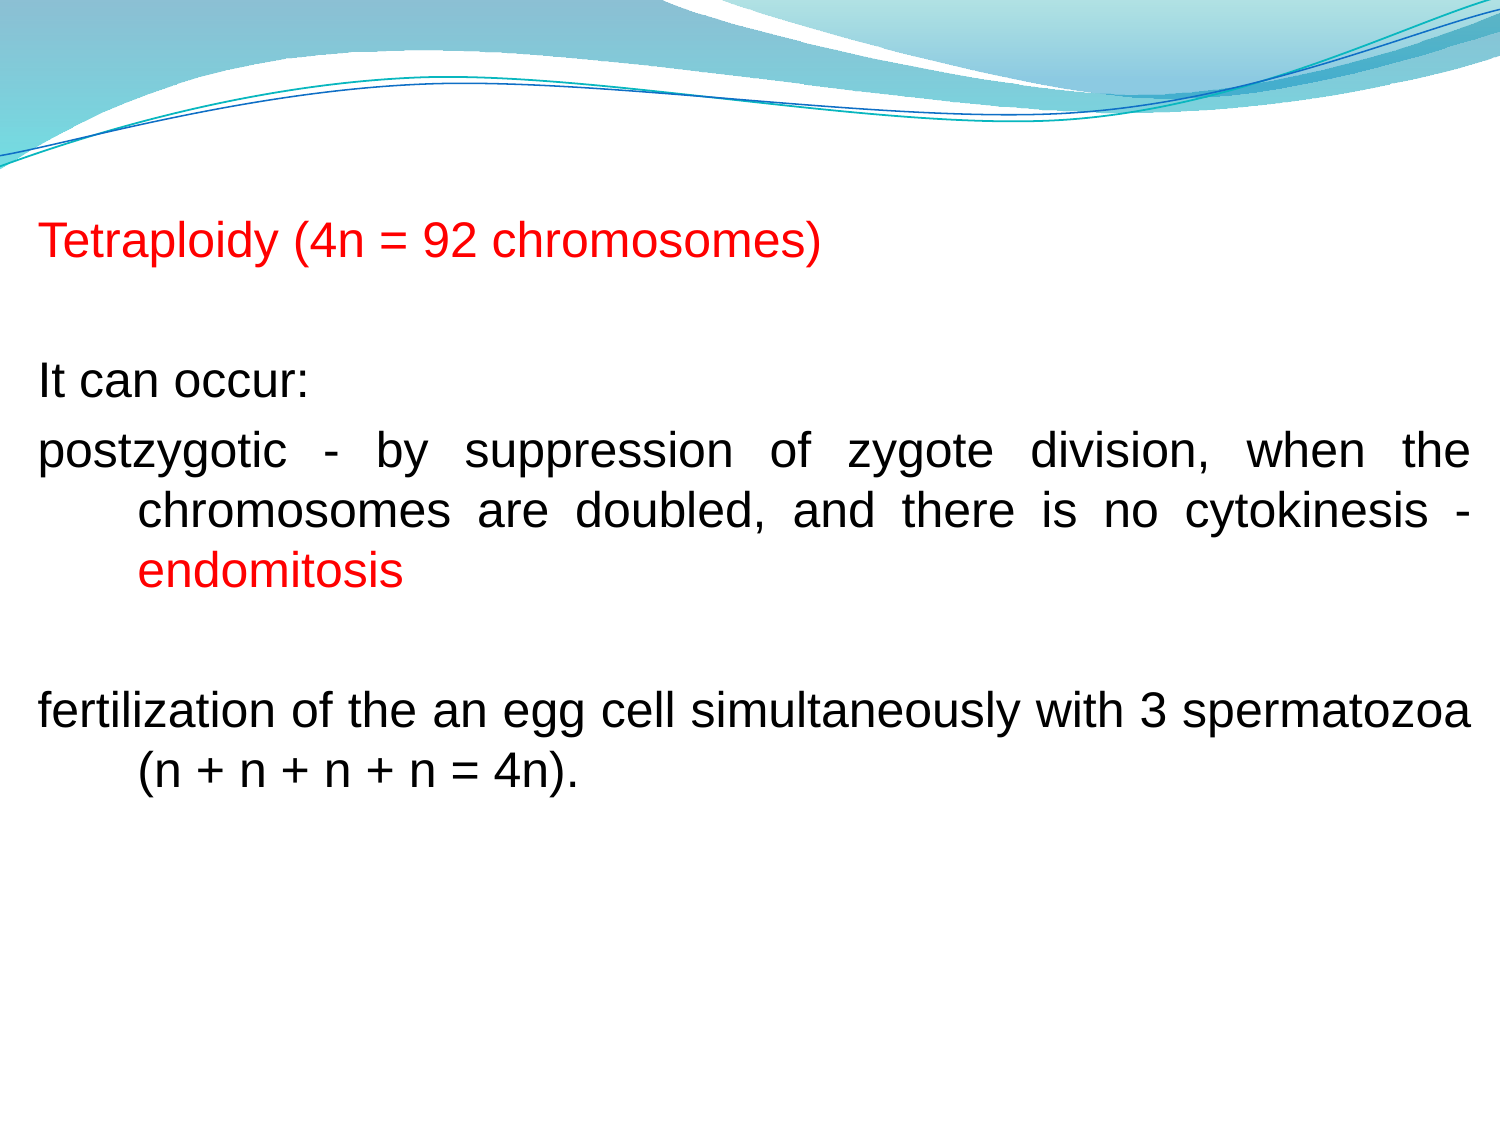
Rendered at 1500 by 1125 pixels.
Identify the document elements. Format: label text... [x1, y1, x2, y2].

subtitle Tetraploidy (4n = 92 chromosomes) It can occur: postzygotic - by suppression of zygote division, when the chromosomes are doubled, and there is no cytokinesis - endomitosis fertilization of the an egg cell simultaneously with 3 spermatozoa (n + n + n + n = 4n). [37, 200, 1475, 938]
